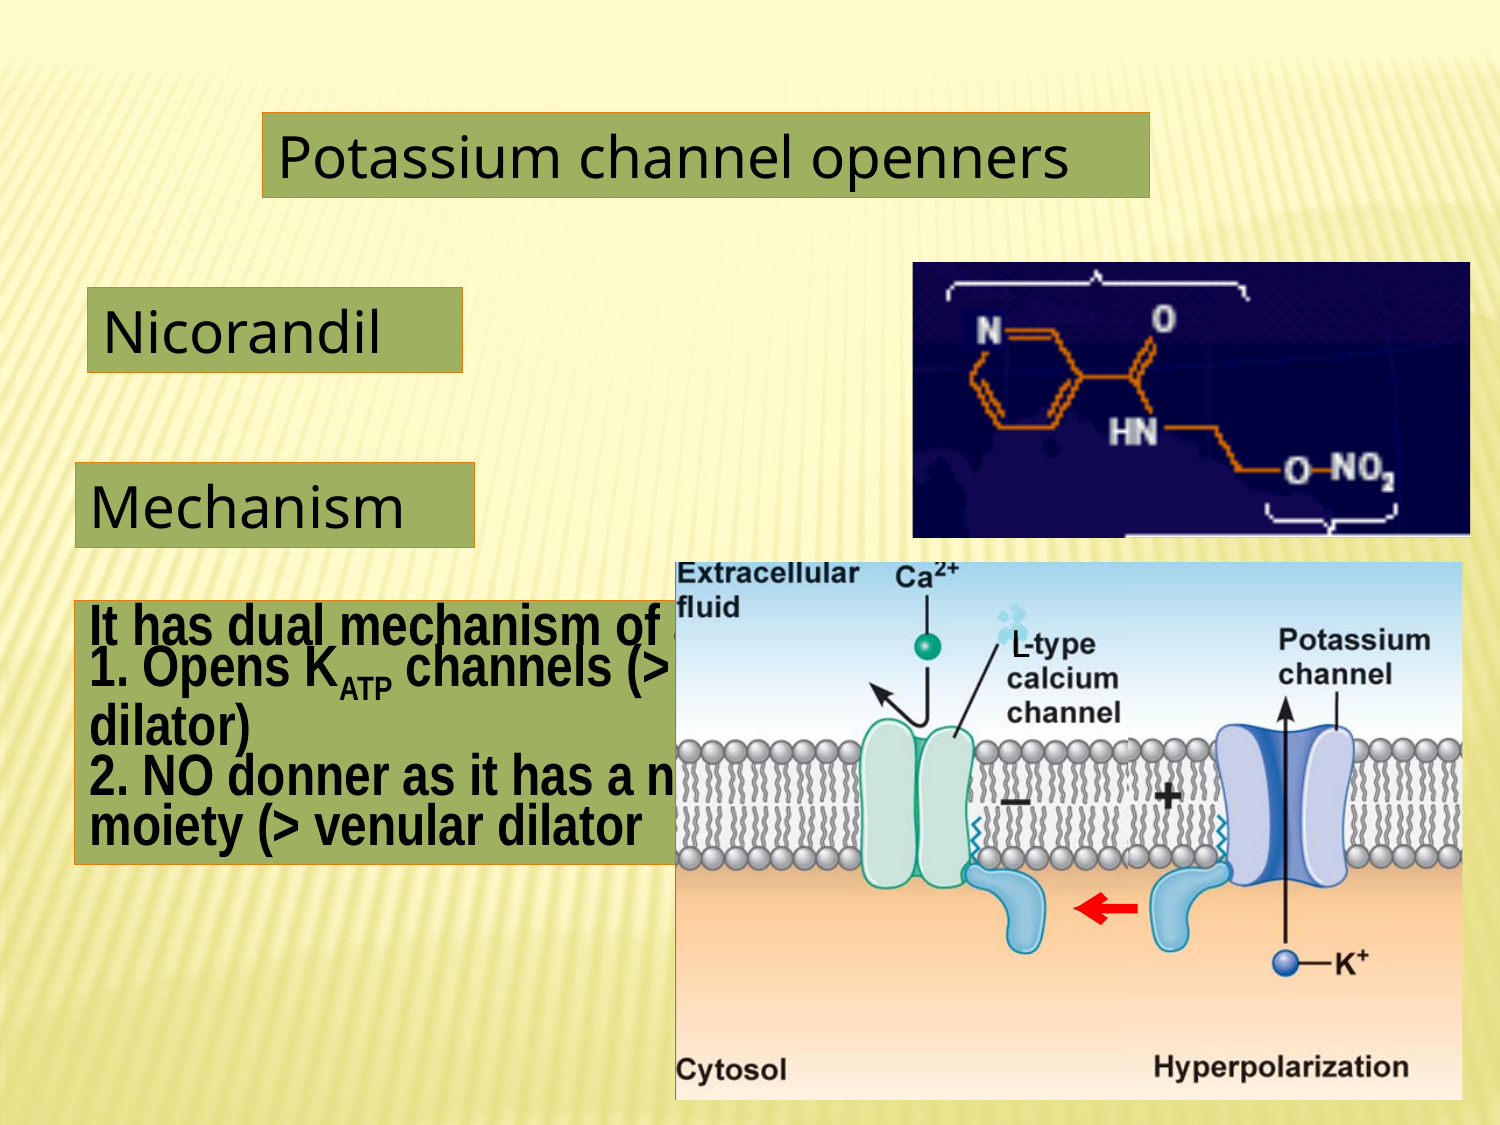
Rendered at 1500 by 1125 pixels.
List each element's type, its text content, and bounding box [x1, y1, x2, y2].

text_box Mechanism [75, 462, 475, 548]
text_box It has dual mechanism of action; 1. Opens KATP channels (> arteriolar dilator) 2. NO donner as it has a nitrate moiety (> venular dilator [74, 600, 674, 865]
text_box Nicorandil [87, 287, 463, 373]
picture [912, 262, 1471, 538]
text_box Potassium channel openners [262, 112, 1150, 198]
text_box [674, 562, 1463, 1101]
